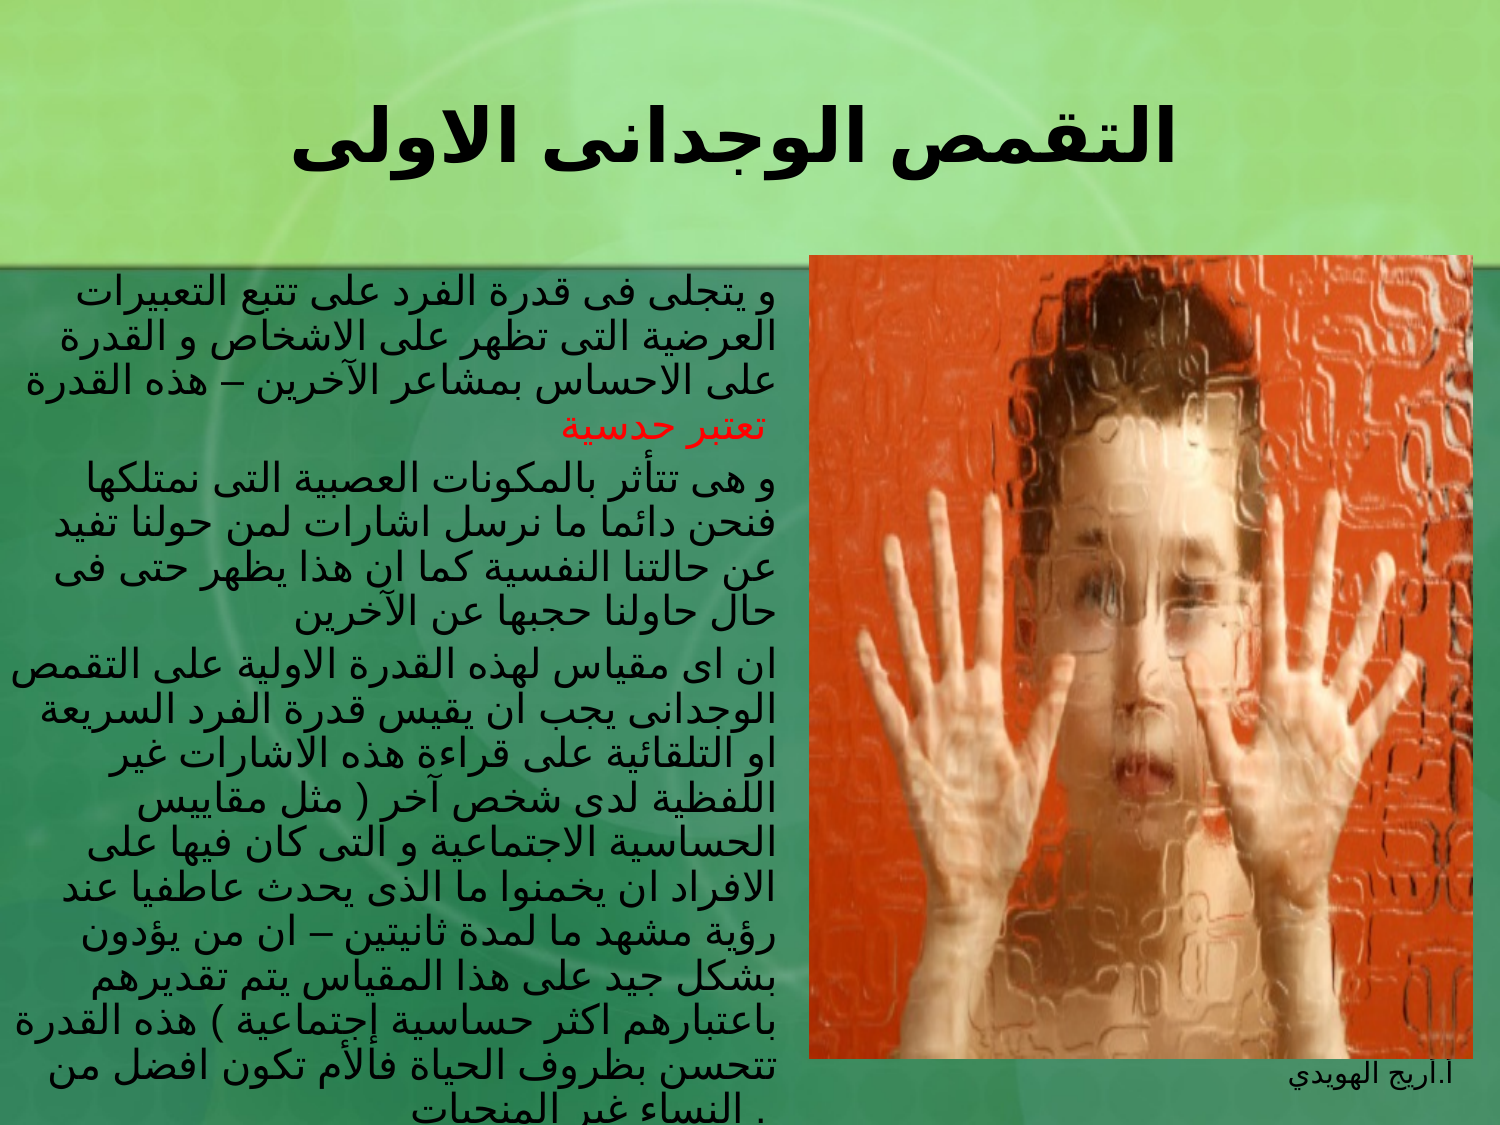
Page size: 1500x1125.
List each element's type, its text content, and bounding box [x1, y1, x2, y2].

title التقمص الوجدانى الاولى [74, 44, 1188, 185]
list و يتجلى فى قدرة الفرد على تتبع التعبيرات العرضية التى تظهر على الاشخاص و القدرة على الاحساس بمشاعر الآخرين – هذه القدرة تعتبر حدسية و هى تتأثر بالمكونات العصبية التى نمتلكها فنحن دائما ما نرسل اشارات لمن حولنا تفيد عن حالتنا النفسية كما ان هذا يظهر حتى فى حال حاولنا حجبها عن الآخرين ان اى مقياس لهذه القدرة الاولية على التقمص الوجدانى يجب ان يقيس قدرة الفرد السريعة او التلقائية على قراءة هذه الاشارات غير اللفظية لدى شخص آخر ( مثل مقاييس الحساسية الاجتماعية و التى كان فيها على الافراد ان يخمنوا ما الذى يحدث عاطفيا عند رؤية مشهد ما لمدة ثانيتين – ان من يؤدون بشكل جيد على هذا المقياس يتم تقديرهم باعتبارهم اكثر حساسية إجتماعية ) هذه القدرة تتحسن بظروف الحياة فالأم تكون افضل من النساء غير المنجبات . [0, 262, 786, 1125]
picture [0, 0, 1500, 1125]
text_box أ.أريج الهويدي [986, 1059, 1462, 1097]
